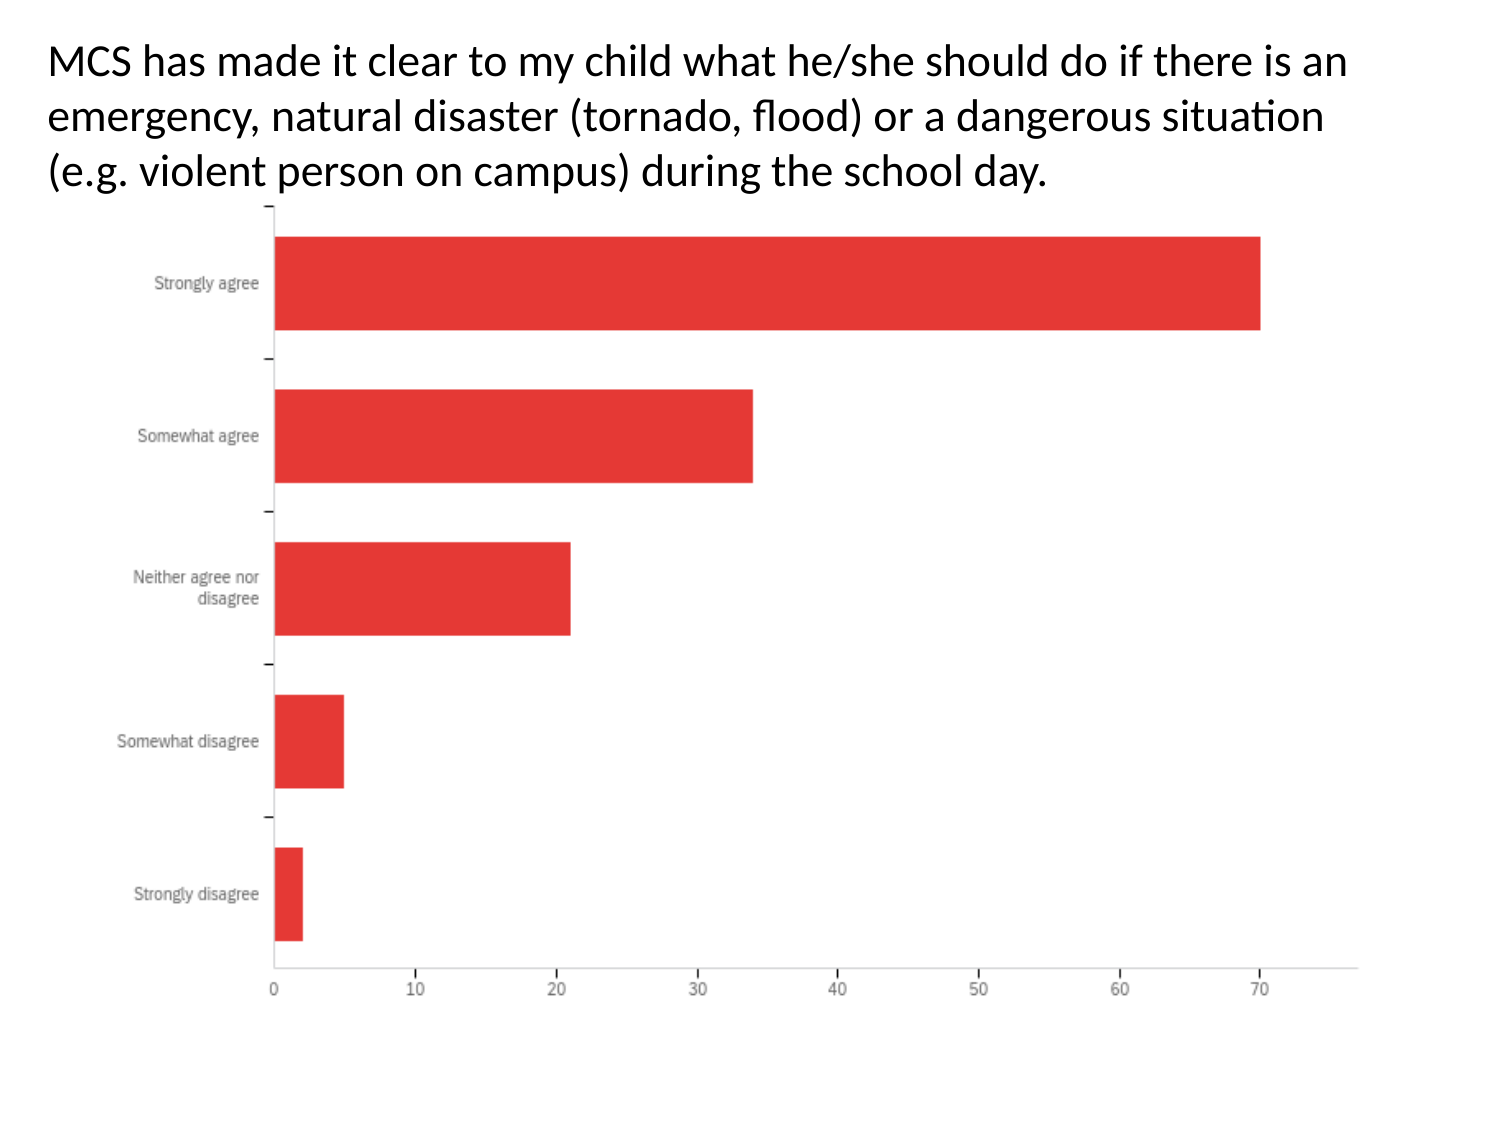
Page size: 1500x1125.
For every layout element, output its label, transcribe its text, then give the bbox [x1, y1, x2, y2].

text_box MCS has made it clear to my child what he/she should do if there is an emergency, natural disaster (tornado, flood) or a dangerous situation (e.g. violent person on campus) during the school day. [32, 22, 1383, 84]
picture [93, 196, 1407, 1018]
